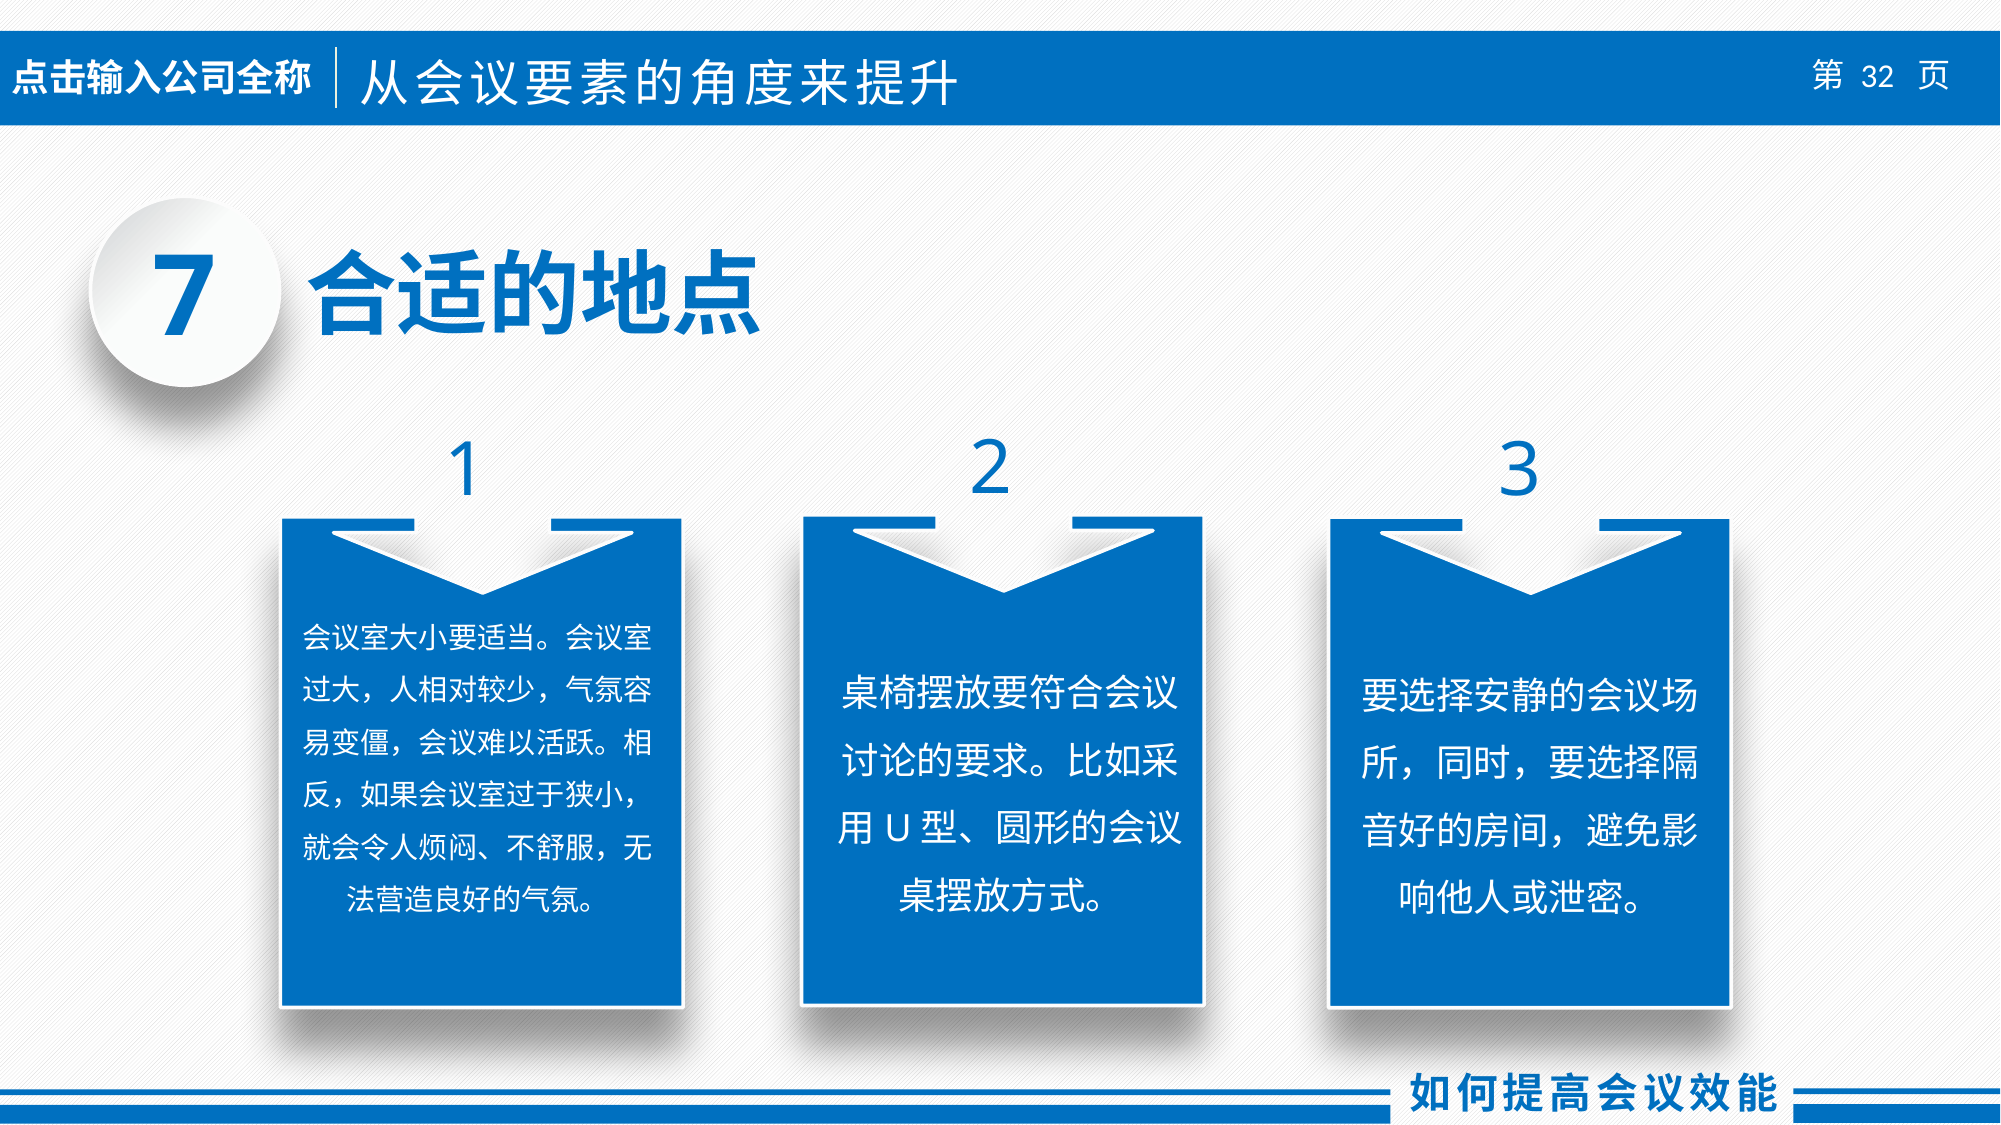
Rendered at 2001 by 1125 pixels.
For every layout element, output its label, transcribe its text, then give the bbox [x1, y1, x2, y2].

text_box 1 [429, 412, 502, 515]
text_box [801, 514, 1205, 1006]
text_box 3 [1484, 413, 1595, 515]
text_box 2 [955, 410, 1028, 513]
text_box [1328, 516, 1732, 1008]
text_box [280, 516, 684, 1008]
text_box 合适的地点 [281, 228, 764, 354]
text_box 7 [88, 194, 281, 388]
